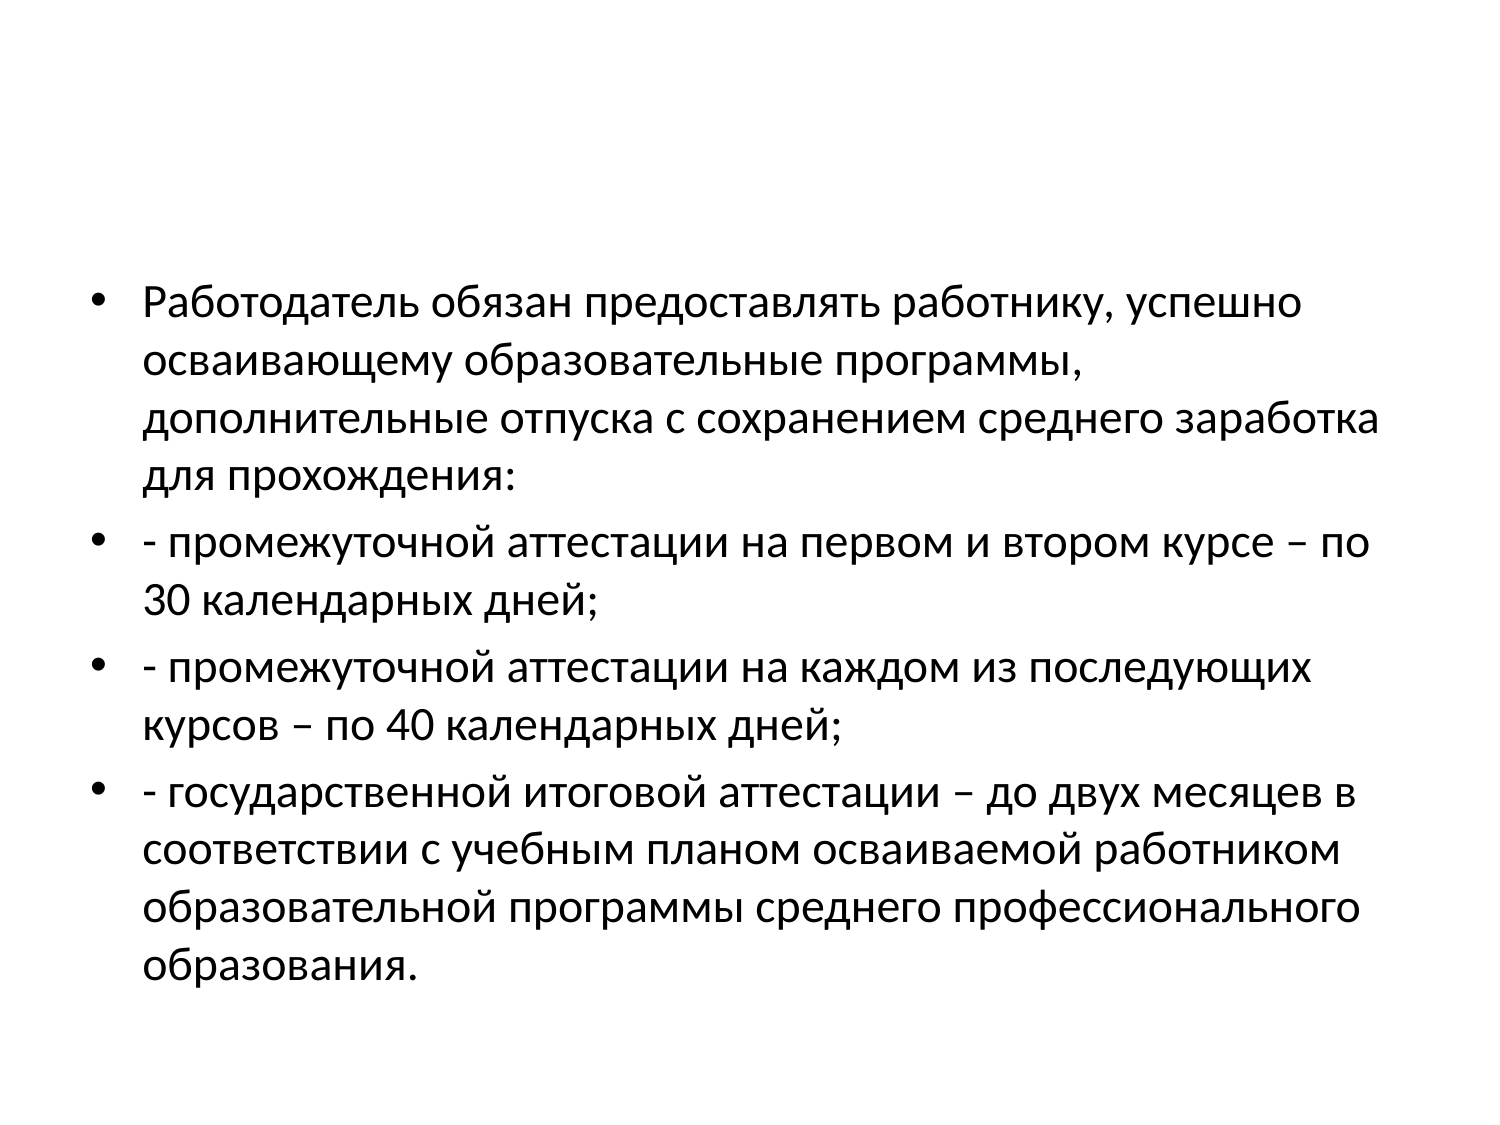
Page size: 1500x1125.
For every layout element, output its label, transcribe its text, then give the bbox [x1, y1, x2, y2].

list Работодатель обязан предоставлять работнику, успешно осваивающему образовательные программы, дополнительные отпуска с сохранением среднего заработка для прохождения: - промежуточной аттестации на первом и втором курсе – по 30 календарных дней; - промежуточной аттестации на каждом из последующих курсов – по 40 календарных дней; - государственной итоговой аттестации – до двух месяцев в соответствии с учебным планом осваиваемой работником образовательной программы среднего профессионального образования. [75, 262, 1425, 1005]
